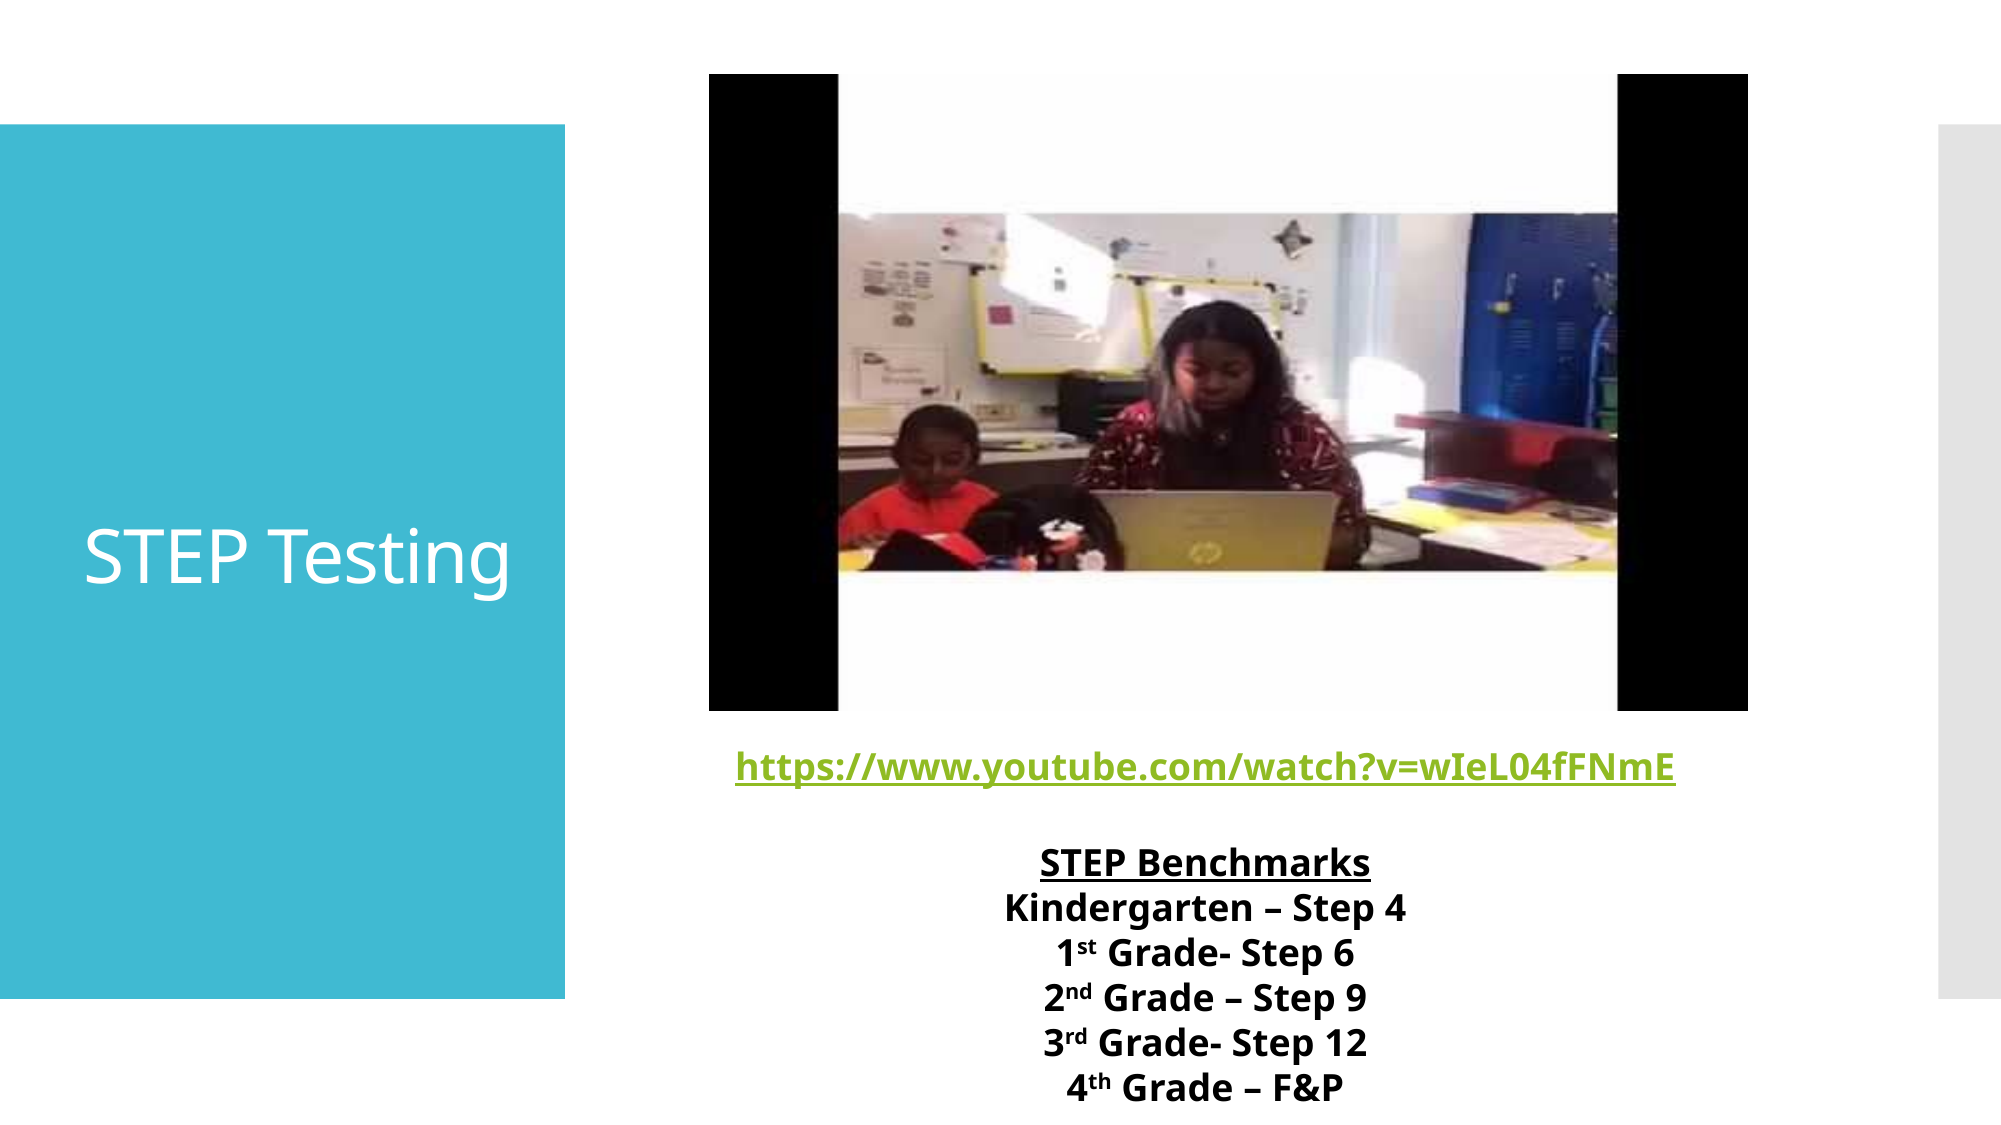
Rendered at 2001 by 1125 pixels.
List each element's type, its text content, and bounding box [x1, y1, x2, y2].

title STEP Testing [68, 182, 553, 937]
text_box https://www.youtube.com/watch?v=wIeL04fFNmE STEP Benchmarks Kindergarten – Step 4 1st Grade- Step 6 2nd Grade – Step 9 3rd Grade- Step 12 4th Grade – F&P [583, 735, 1827, 1116]
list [708, 73, 1749, 712]
